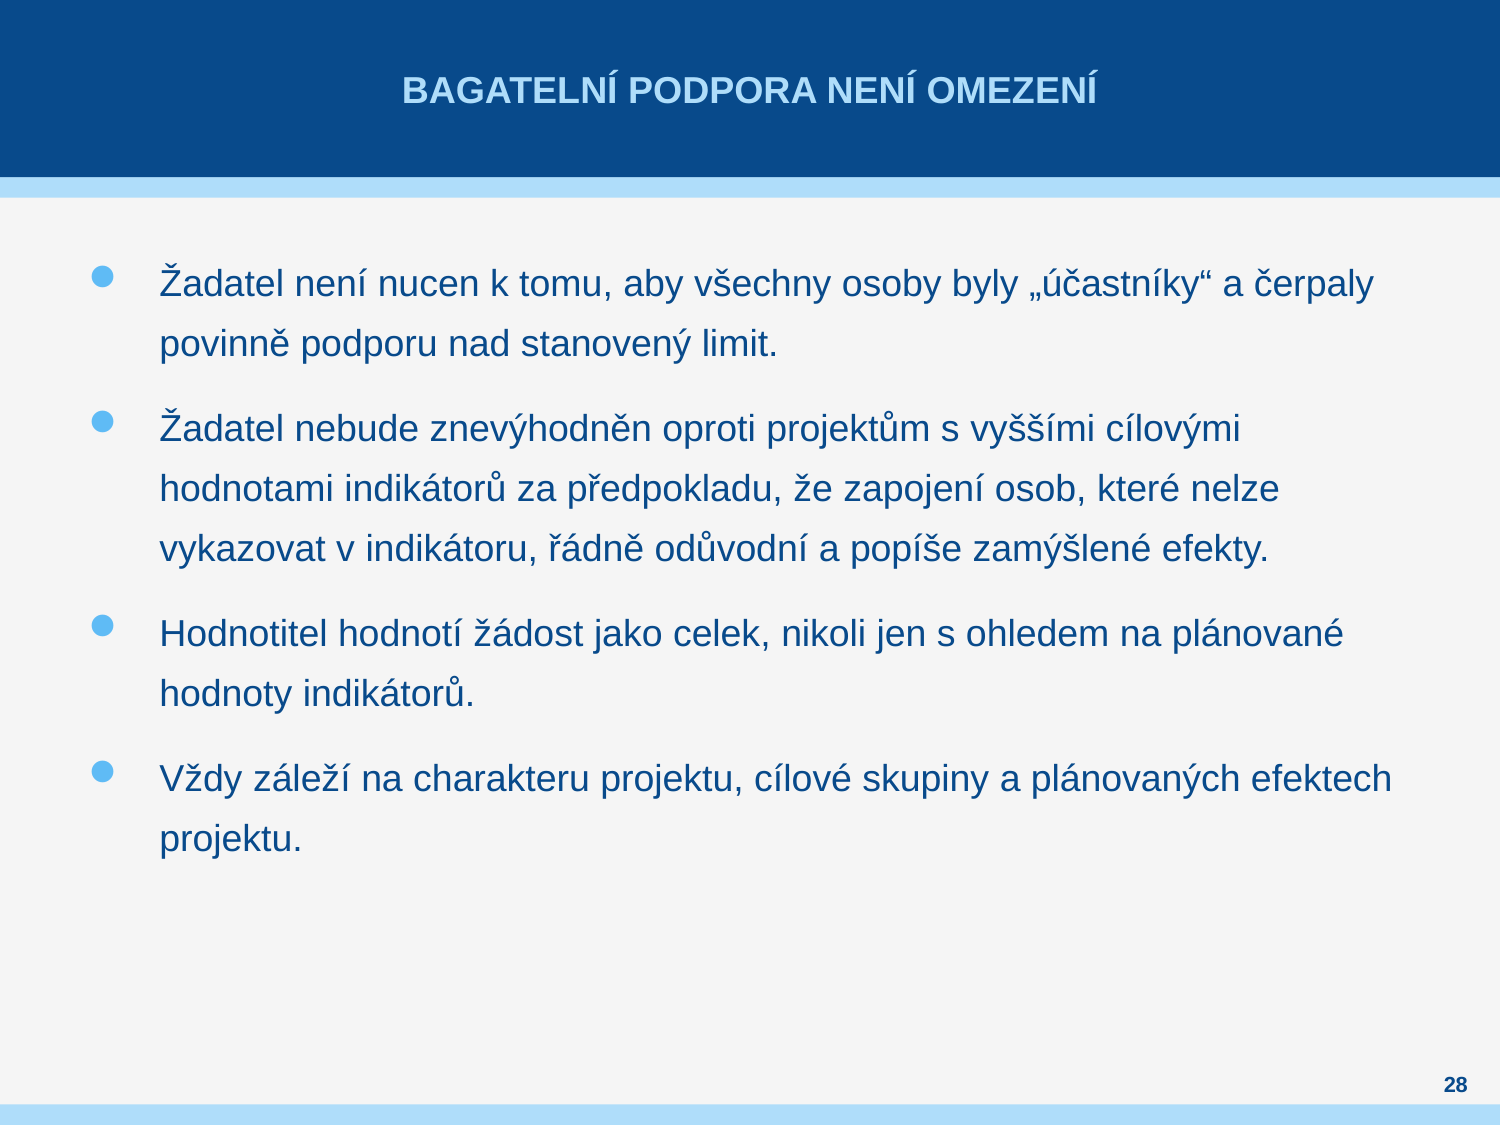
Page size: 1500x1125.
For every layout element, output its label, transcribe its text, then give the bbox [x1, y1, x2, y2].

slide_number 28 [1417, 1068, 1495, 1099]
list Žadatel není nucen k tomu, aby všechny osoby byly „účastníky“ a čerpaly povinně podporu nad stanovený limit. Žadatel nebude znevýhodněn oproti projektům s vyššími cílovými hodnotami indikátorů za předpokladu, že zapojení osob, které nelze vykazovat v indikátoru, řádně odůvodní a popíše zamýšlené efekty. Hodnotitel hodnotí žádost jako celek, nikoli jen s ohledem na plánované hodnoty indikátorů. Vždy záleží na charakteru projektu, cílové skupiny a plánovaných efektech projektu. [88, 243, 1412, 1004]
title Bagatelní podpora není omezení [59, 0, 1441, 178]
